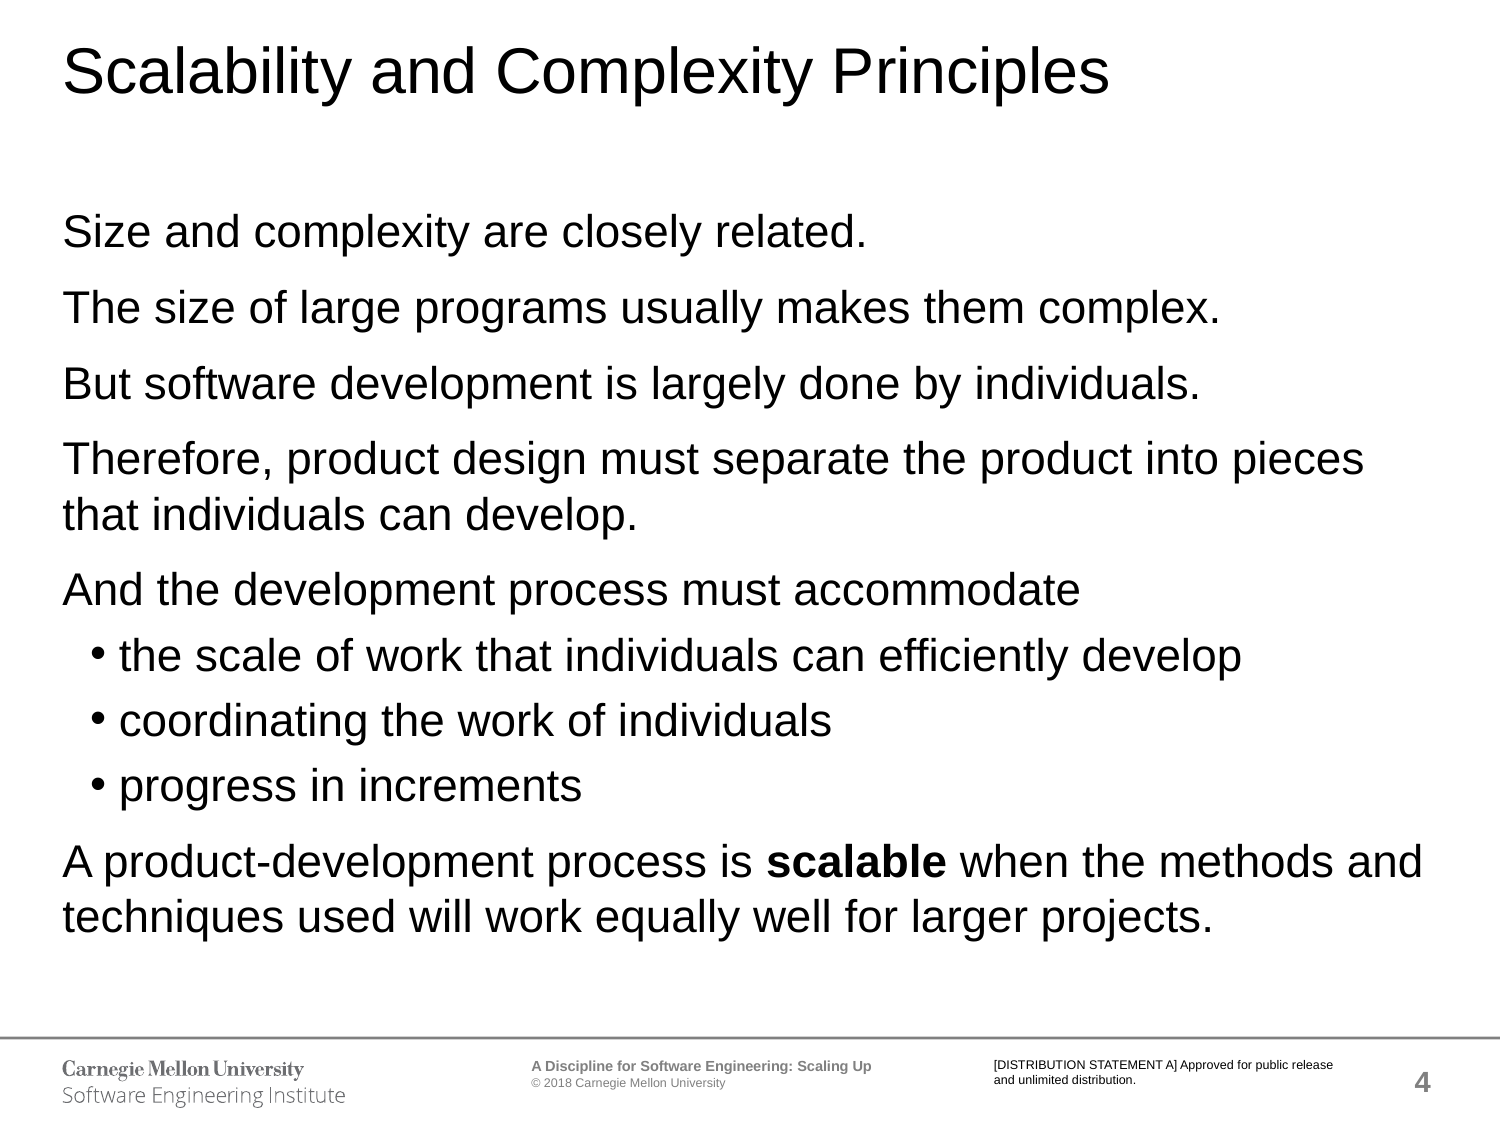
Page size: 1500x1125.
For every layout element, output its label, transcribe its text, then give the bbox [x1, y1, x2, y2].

list Size and complexity are closely related. The size of large programs usually makes them complex. But software development is largely done by individuals. Therefore, product design must separate the product into pieces that individuals can develop. And the development process must accommodate the scale of work that individuals can efficiently develop coordinating the work of individuals progress in increments A product-development process is scalable when the methods and techniques used will work equally well for larger projects. [62, 202, 1431, 988]
title Scalability and Complexity Principles [62, 37, 1338, 182]
